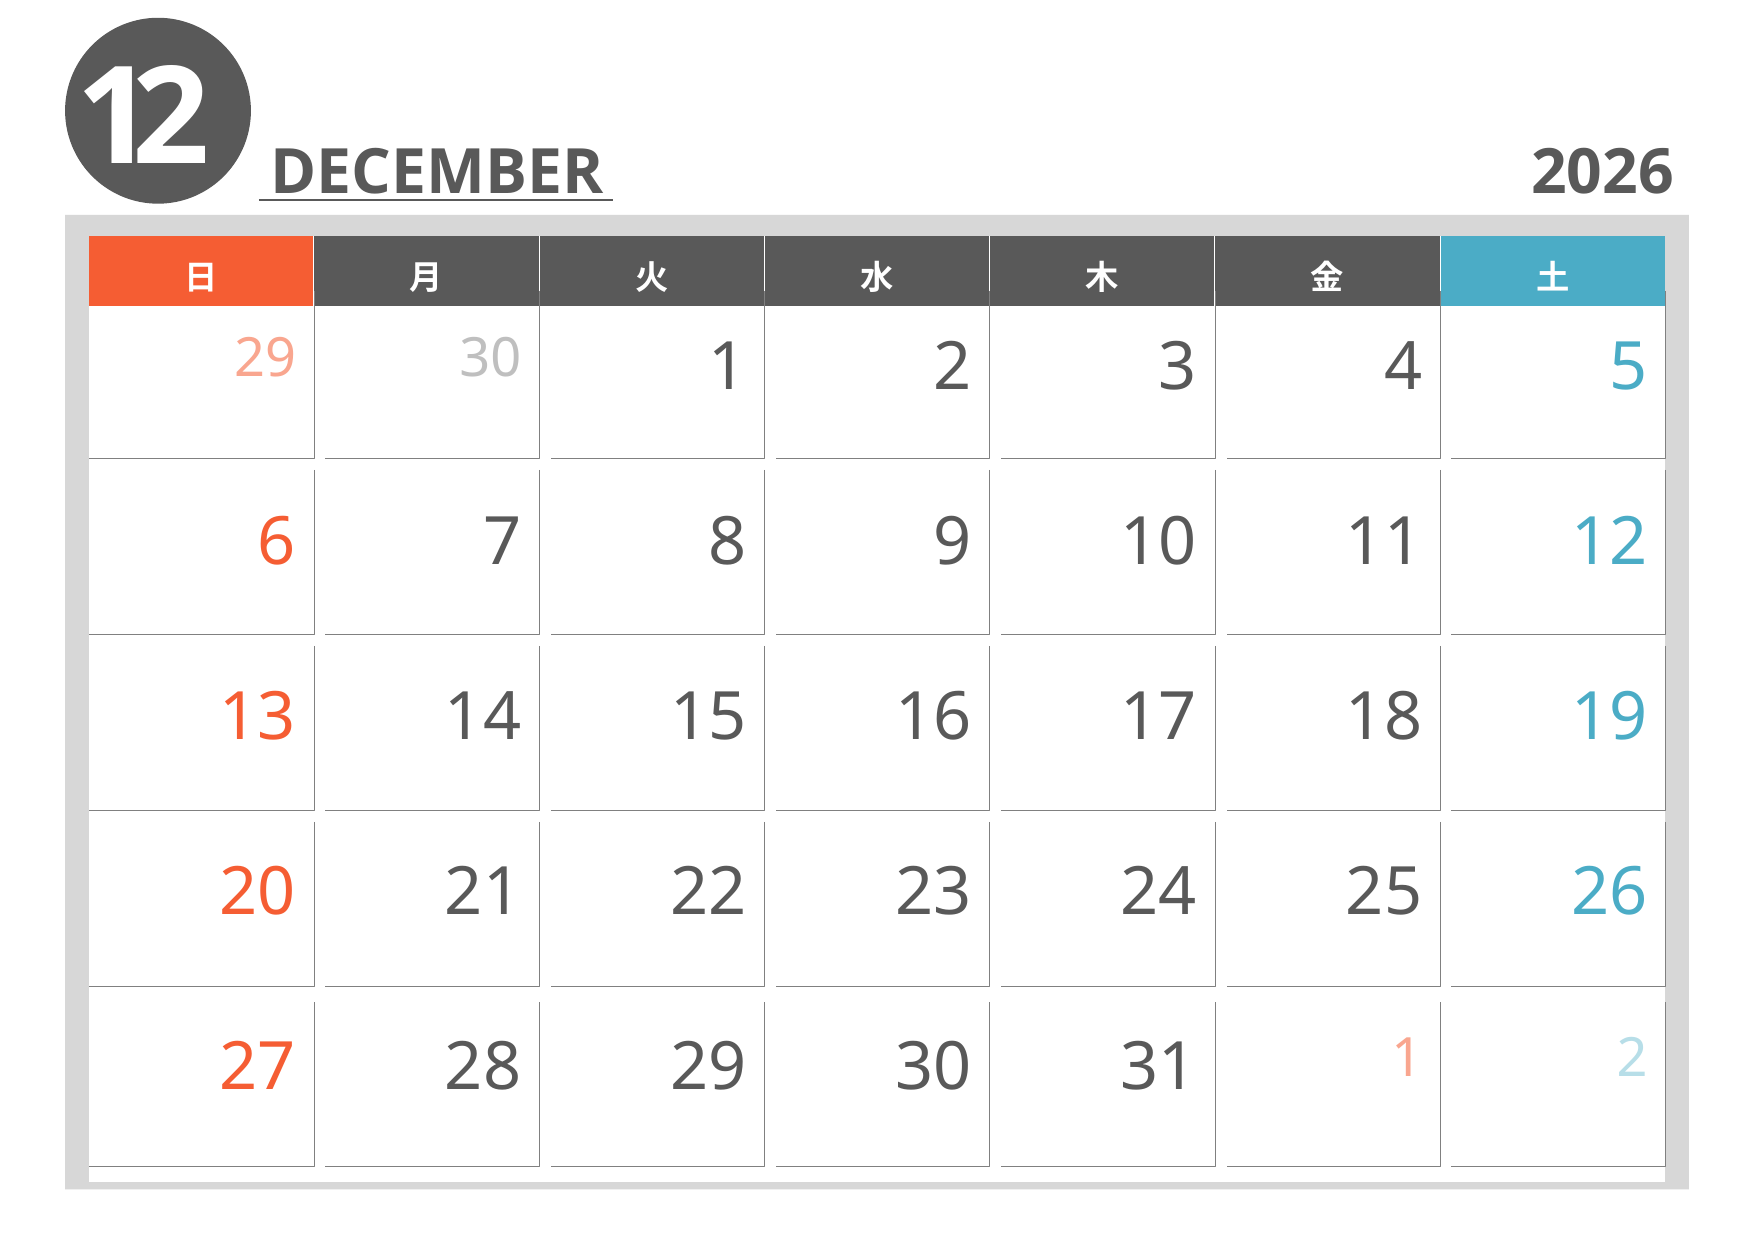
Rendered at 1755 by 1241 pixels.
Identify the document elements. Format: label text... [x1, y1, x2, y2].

text_box [225, 44, 253, 178]
text_box 2026 [1442, 124, 1689, 215]
text_box DECEMBER [255, 124, 635, 215]
text_box [63, 213, 1691, 1191]
table_header 水 [765, 236, 989, 286]
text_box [88, 290, 1666, 1167]
table_header 日 [89, 236, 313, 288]
table_header 金 [1215, 236, 1440, 286]
table_header 木 [990, 236, 1214, 286]
table_header 月 [314, 236, 539, 286]
text_box 12 [61, 21, 225, 199]
table_header 土 [1441, 236, 1665, 288]
table_header 火 [540, 236, 764, 286]
text_box [124, 199, 192, 206]
text_box [128, 16, 188, 21]
